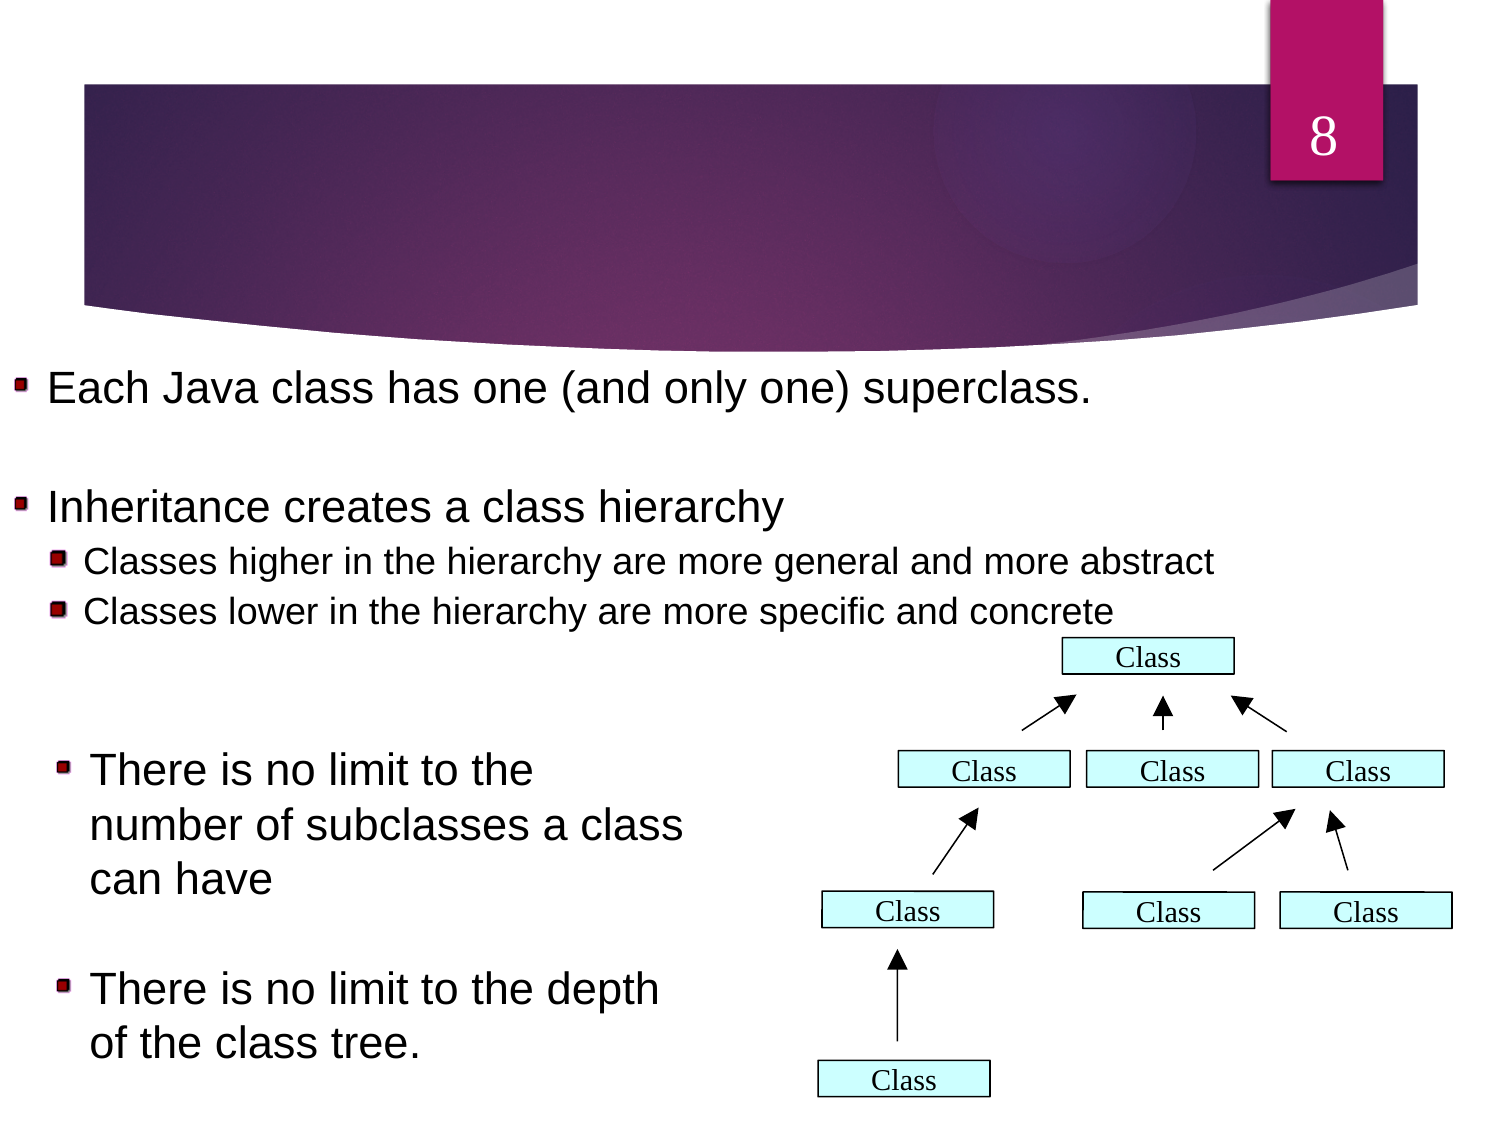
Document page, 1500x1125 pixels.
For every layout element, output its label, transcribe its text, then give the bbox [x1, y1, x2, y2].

picture [12, 494, 31, 514]
picture [54, 758, 74, 777]
picture [54, 976, 74, 996]
text_box [1152, 695, 1174, 731]
text_box There is no limit to the number of subclasses a class can have There is no limit to the depth of the class tree. [54, 740, 698, 1068]
text_box Class [1280, 891, 1452, 929]
picture [47, 598, 71, 622]
text_box Class [821, 891, 994, 928]
slide_number 8 [1259, 48, 1390, 175]
text_box [1021, 694, 1077, 731]
text_box Class [1082, 891, 1255, 929]
text_box Class [818, 1060, 991, 1097]
text_box [1212, 808, 1296, 871]
text_box [1230, 695, 1287, 732]
picture [12, 375, 31, 395]
text_box Class [1086, 750, 1259, 788]
text_box Class [1062, 637, 1235, 674]
text_box Class [1272, 750, 1445, 788]
text_box [932, 807, 979, 875]
text_box [1325, 810, 1348, 871]
text_box Each Java class has one (and only one) superclass. Inheritance creates a class hierarchy Classes higher in the hierarchy are more general and more abstract Classes lower in the hierarchy are more specific and concrete [12, 357, 1287, 633]
text_box Class [898, 750, 1071, 788]
text_box [887, 948, 908, 1042]
picture [47, 547, 71, 571]
